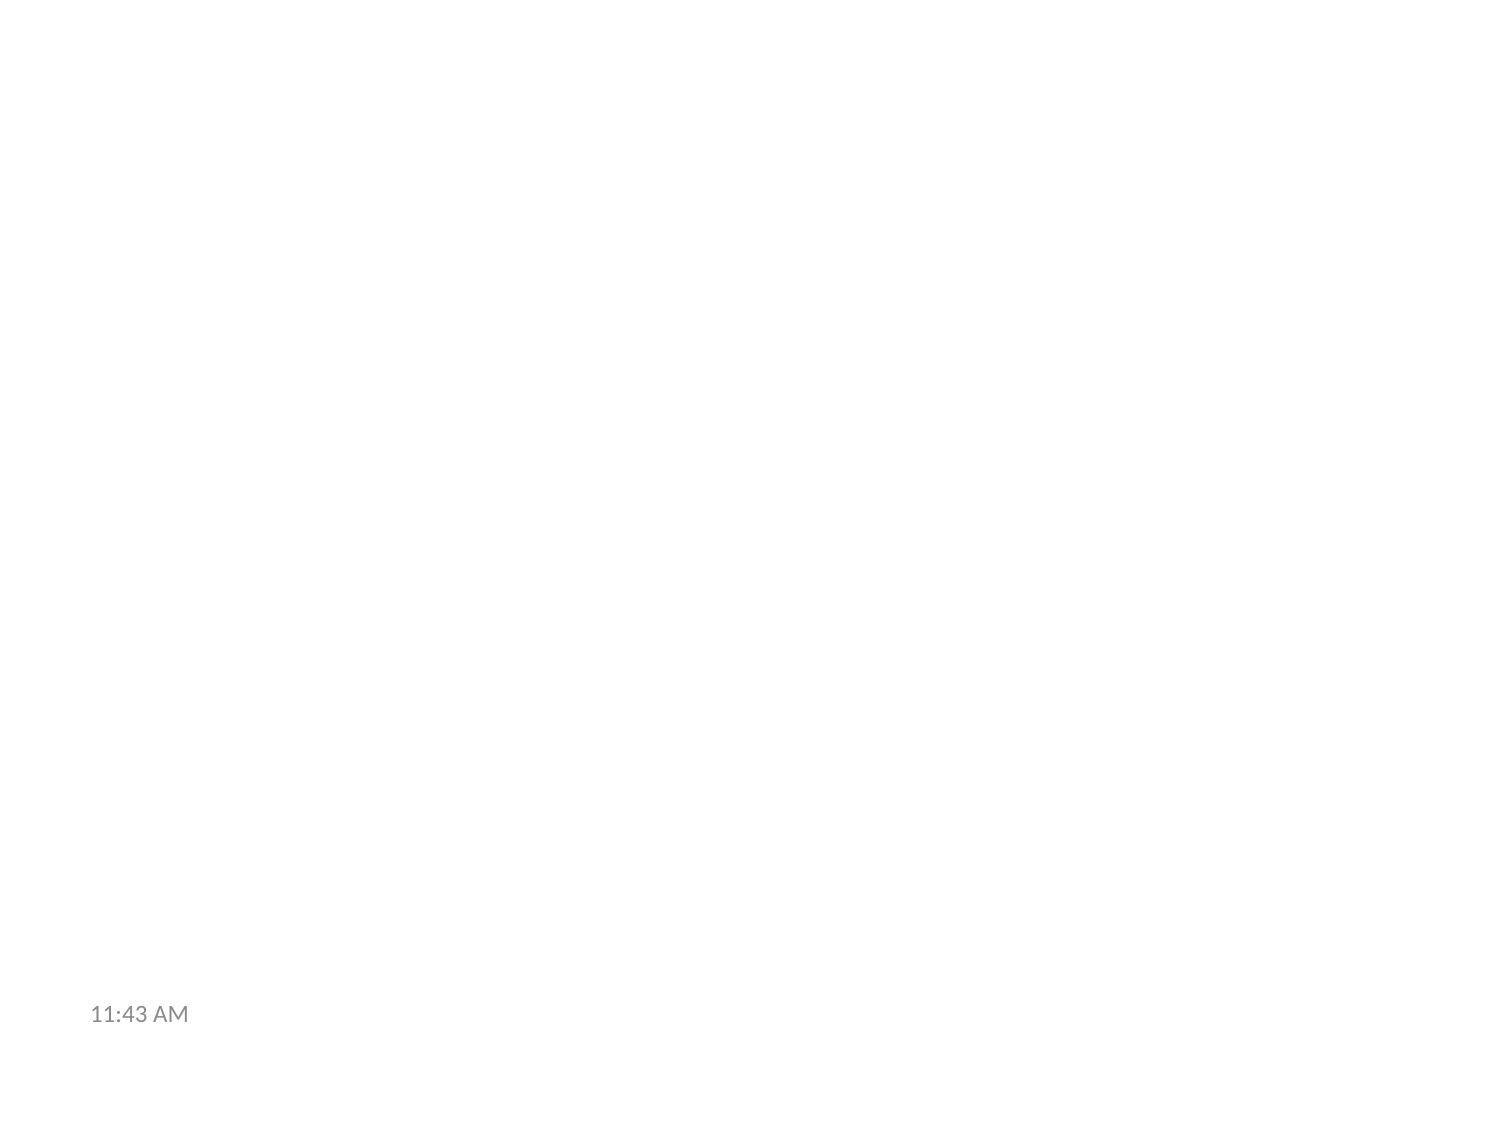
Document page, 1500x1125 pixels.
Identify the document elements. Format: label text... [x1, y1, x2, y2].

text_box 3:35 PM [75, 982, 425, 1043]
